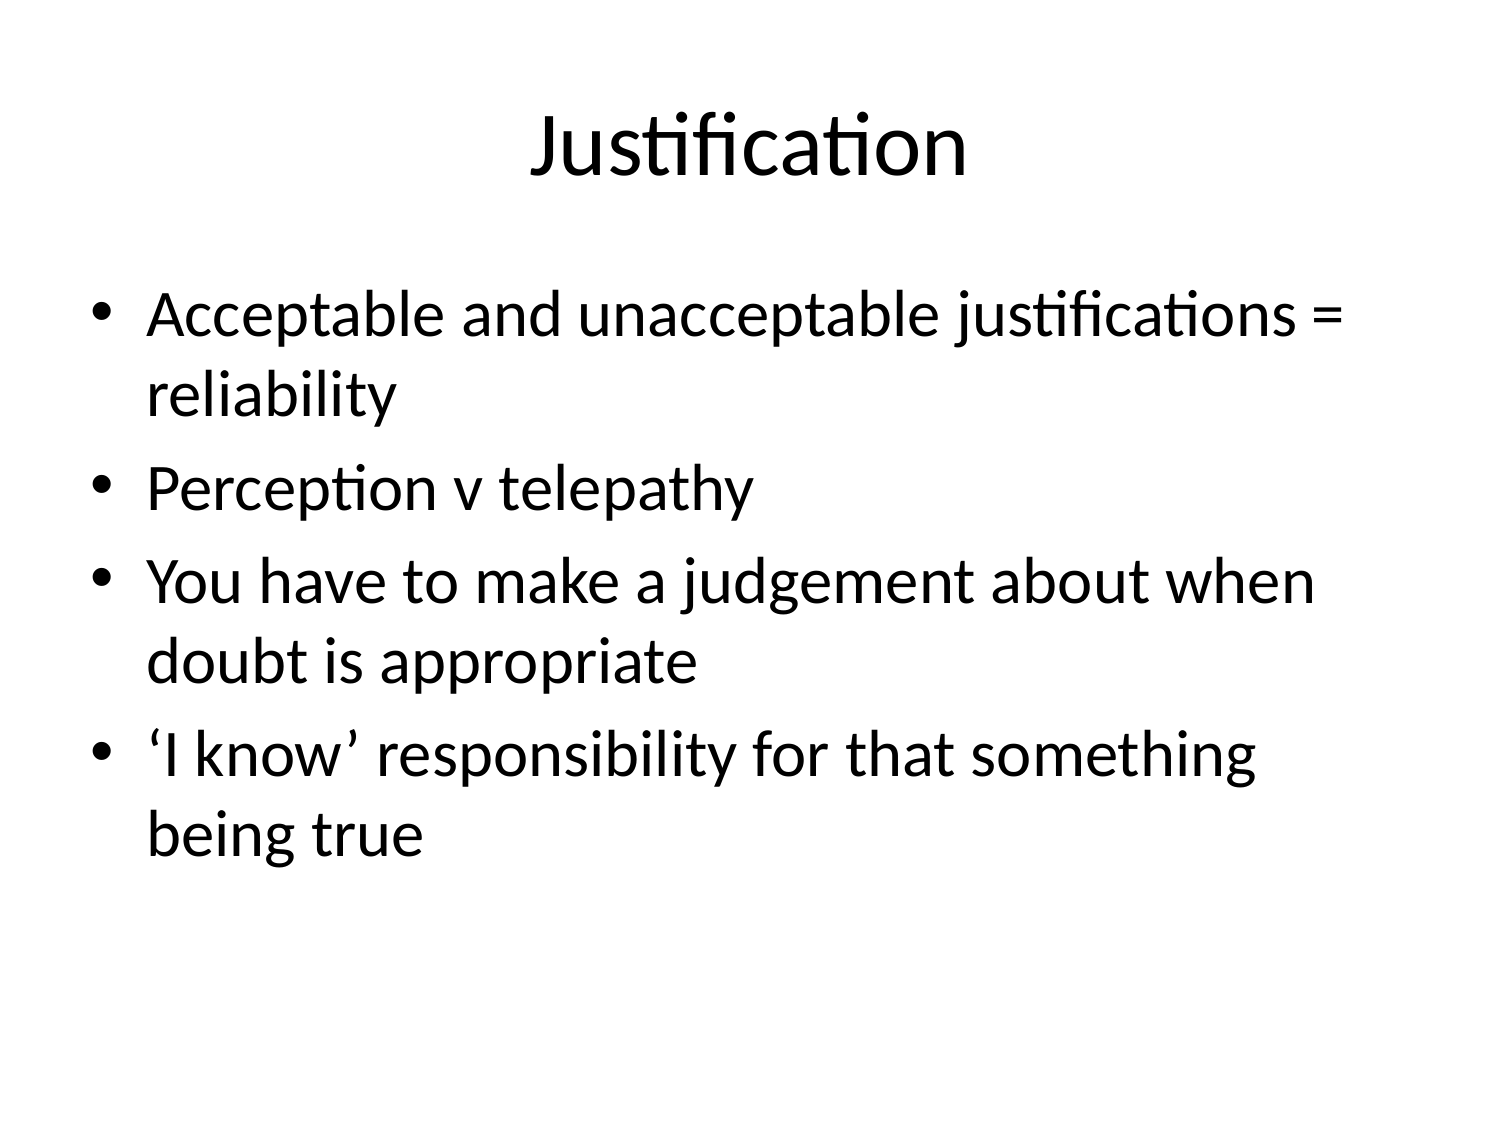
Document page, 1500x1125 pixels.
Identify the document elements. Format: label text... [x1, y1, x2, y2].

title Justification [75, 45, 1425, 233]
list Acceptable and unacceptable justifications = reliability Perception v telepathy You have to make a judgement about when doubt is appropriate ‘I know’ responsibility for that something being true [75, 262, 1425, 1005]
